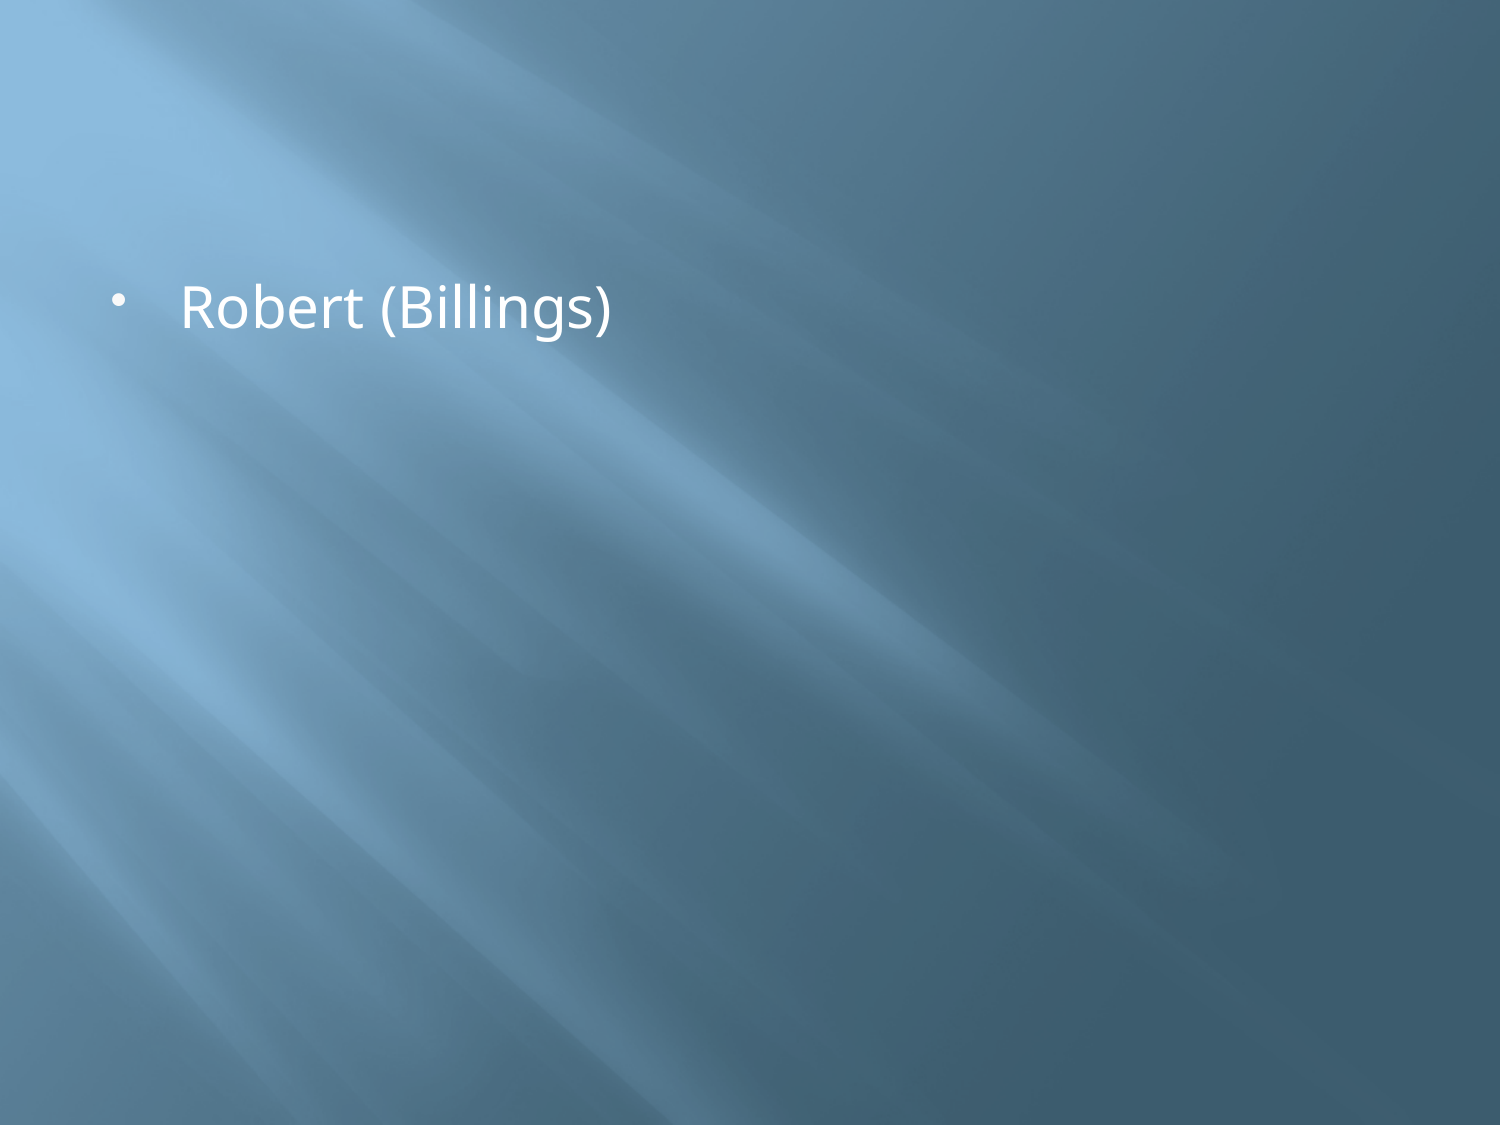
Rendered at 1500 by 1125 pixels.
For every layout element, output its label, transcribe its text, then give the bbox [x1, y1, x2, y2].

list Robert (Billings) [75, 262, 1425, 1035]
